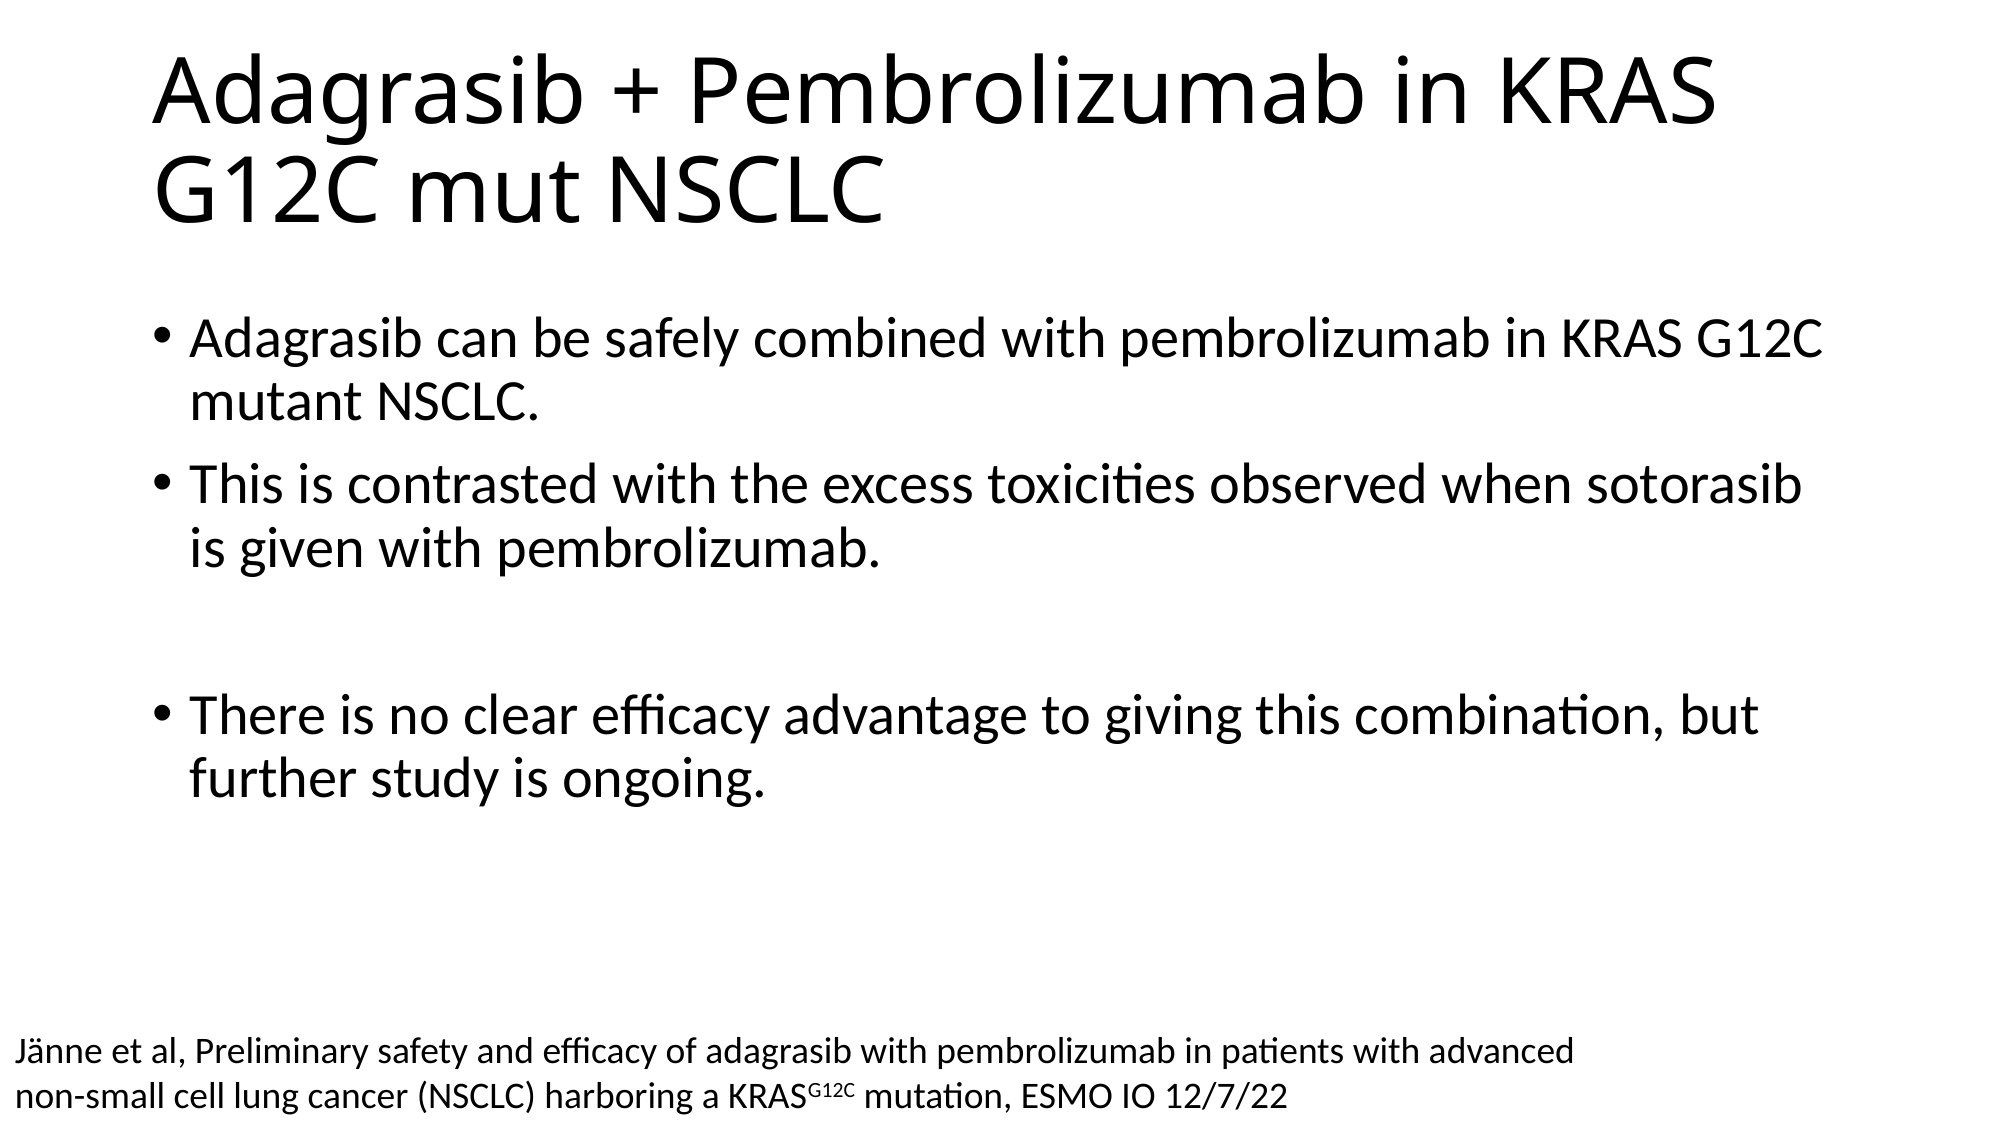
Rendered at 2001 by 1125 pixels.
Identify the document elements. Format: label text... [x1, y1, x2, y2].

title Adagrasib + Pembrolizumab in KRAS G12C mut NSCLC [137, 34, 1863, 252]
list Adagrasib can be safely combined with pembrolizumab in KRAS G12C mutant NSCLC. This is contrasted with the excess toxicities observed when sotorasib is given with pembrolizumab. There is no clear efficacy advantage to giving this combination, but further study is ongoing. [137, 299, 1863, 1014]
text_box Jänne et al, Preliminary safety and efficacy of adagrasib with pembrolizumab in patients with advanced non-small cell lung cancer (NSCLC) harboring a KRASG12C mutation, ESMO IO 12/7/22 [0, 1018, 1607, 1124]
